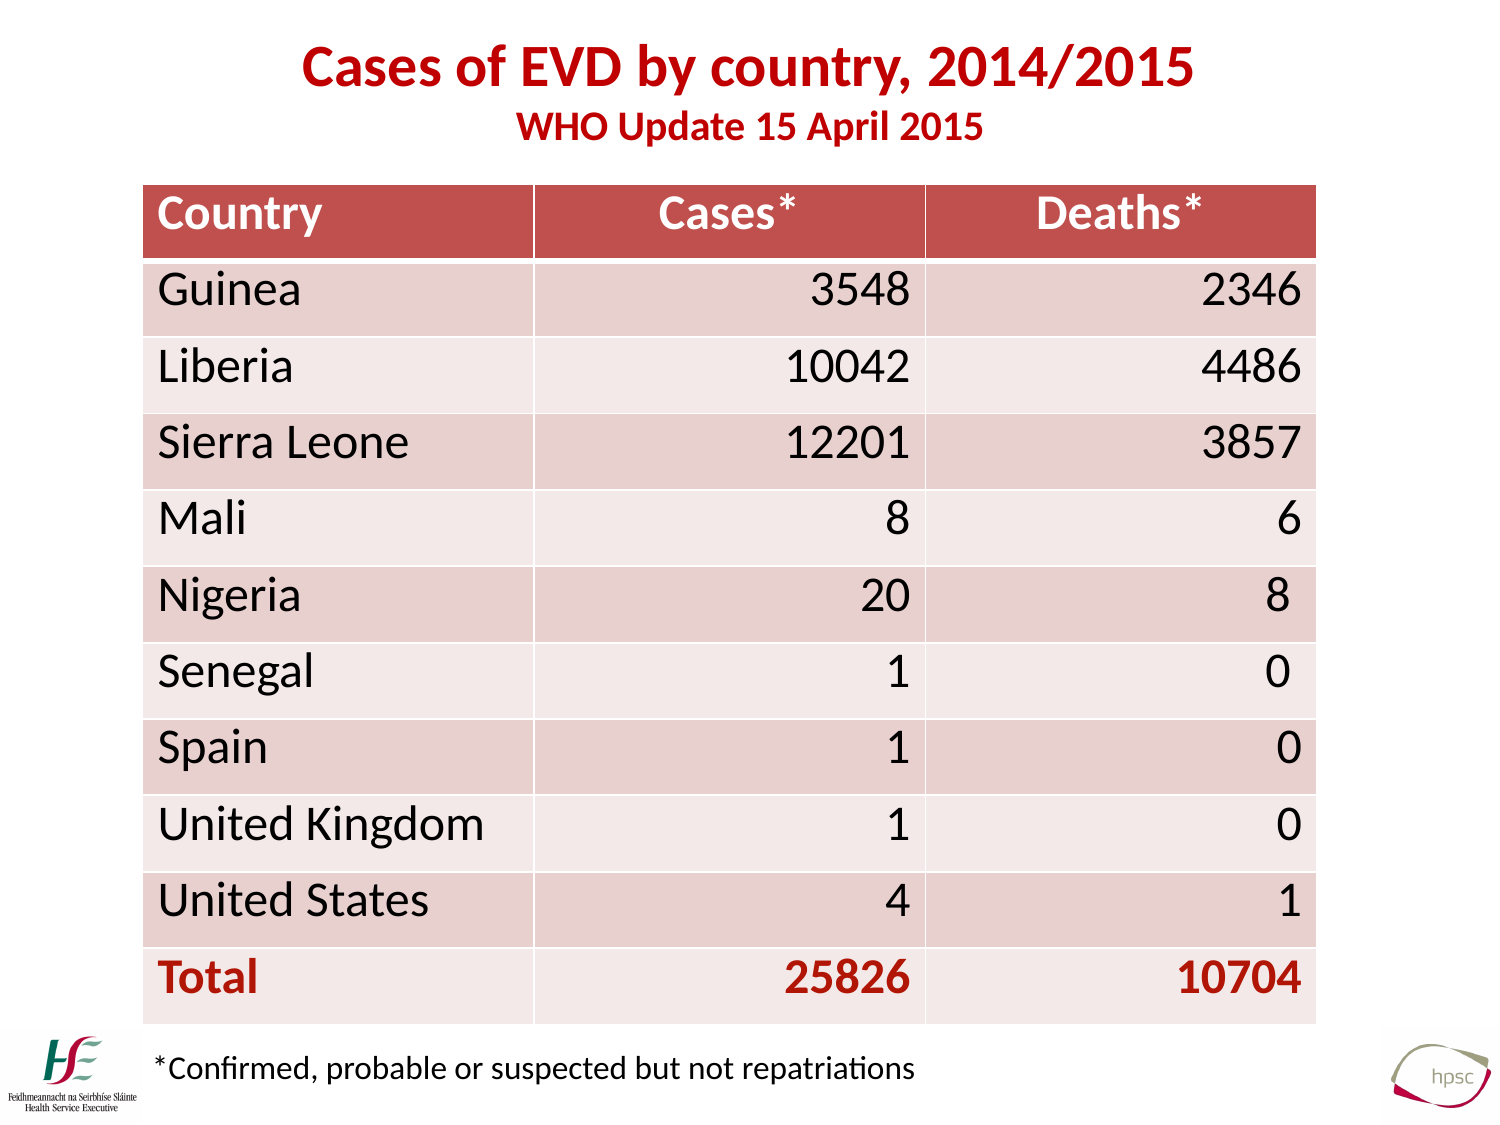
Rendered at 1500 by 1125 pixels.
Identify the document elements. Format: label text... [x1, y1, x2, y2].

table_header Deaths* [926, 185, 1316, 258]
table_cell Liberia [143, 338, 533, 413]
table_cell United Kingdom [143, 796, 533, 871]
table_cell 1 [535, 796, 925, 871]
table_cell 0 [926, 720, 1316, 794]
table_cell Total [143, 949, 533, 1024]
table_cell 20 [535, 567, 925, 642]
table_cell 4486 [926, 338, 1316, 413]
picture [1381, 1027, 1500, 1125]
table_cell 1 [926, 873, 1316, 947]
table_cell 2346 [926, 264, 1316, 336]
table_cell 3857 [926, 414, 1316, 489]
table_cell 12201 [535, 414, 925, 489]
title Cases of EVD by country, 2014/2015 WHO Update 15 April 2015 [75, 19, 1425, 207]
table_header Country [143, 185, 533, 258]
table_cell 25826 [535, 949, 925, 1024]
table_cell 1 [535, 720, 925, 794]
table_cell 8 [926, 567, 1316, 642]
table_cell 10042 [535, 338, 925, 413]
text_box *Confirmed, probable or suspected but not repatriations [137, 1038, 1187, 1094]
table_cell Mali [143, 491, 533, 565]
table_cell 10704 [926, 949, 1316, 1024]
table_cell Sierra Leone [143, 414, 533, 489]
table_cell Senegal [143, 644, 533, 718]
table_cell Spain [143, 720, 533, 794]
table_cell 1 [535, 644, 925, 718]
table_cell 3548 [535, 264, 925, 336]
table_cell 0 [926, 644, 1316, 718]
table_cell Guinea [143, 264, 533, 336]
table_cell Nigeria [143, 567, 533, 642]
table_cell 8 [535, 491, 925, 565]
picture [0, 1029, 142, 1125]
table_cell 4 [535, 873, 925, 947]
table_cell 6 [926, 491, 1316, 565]
table_header Cases* [535, 185, 925, 258]
table_cell 0 [926, 796, 1316, 871]
table_cell United States [143, 873, 533, 947]
